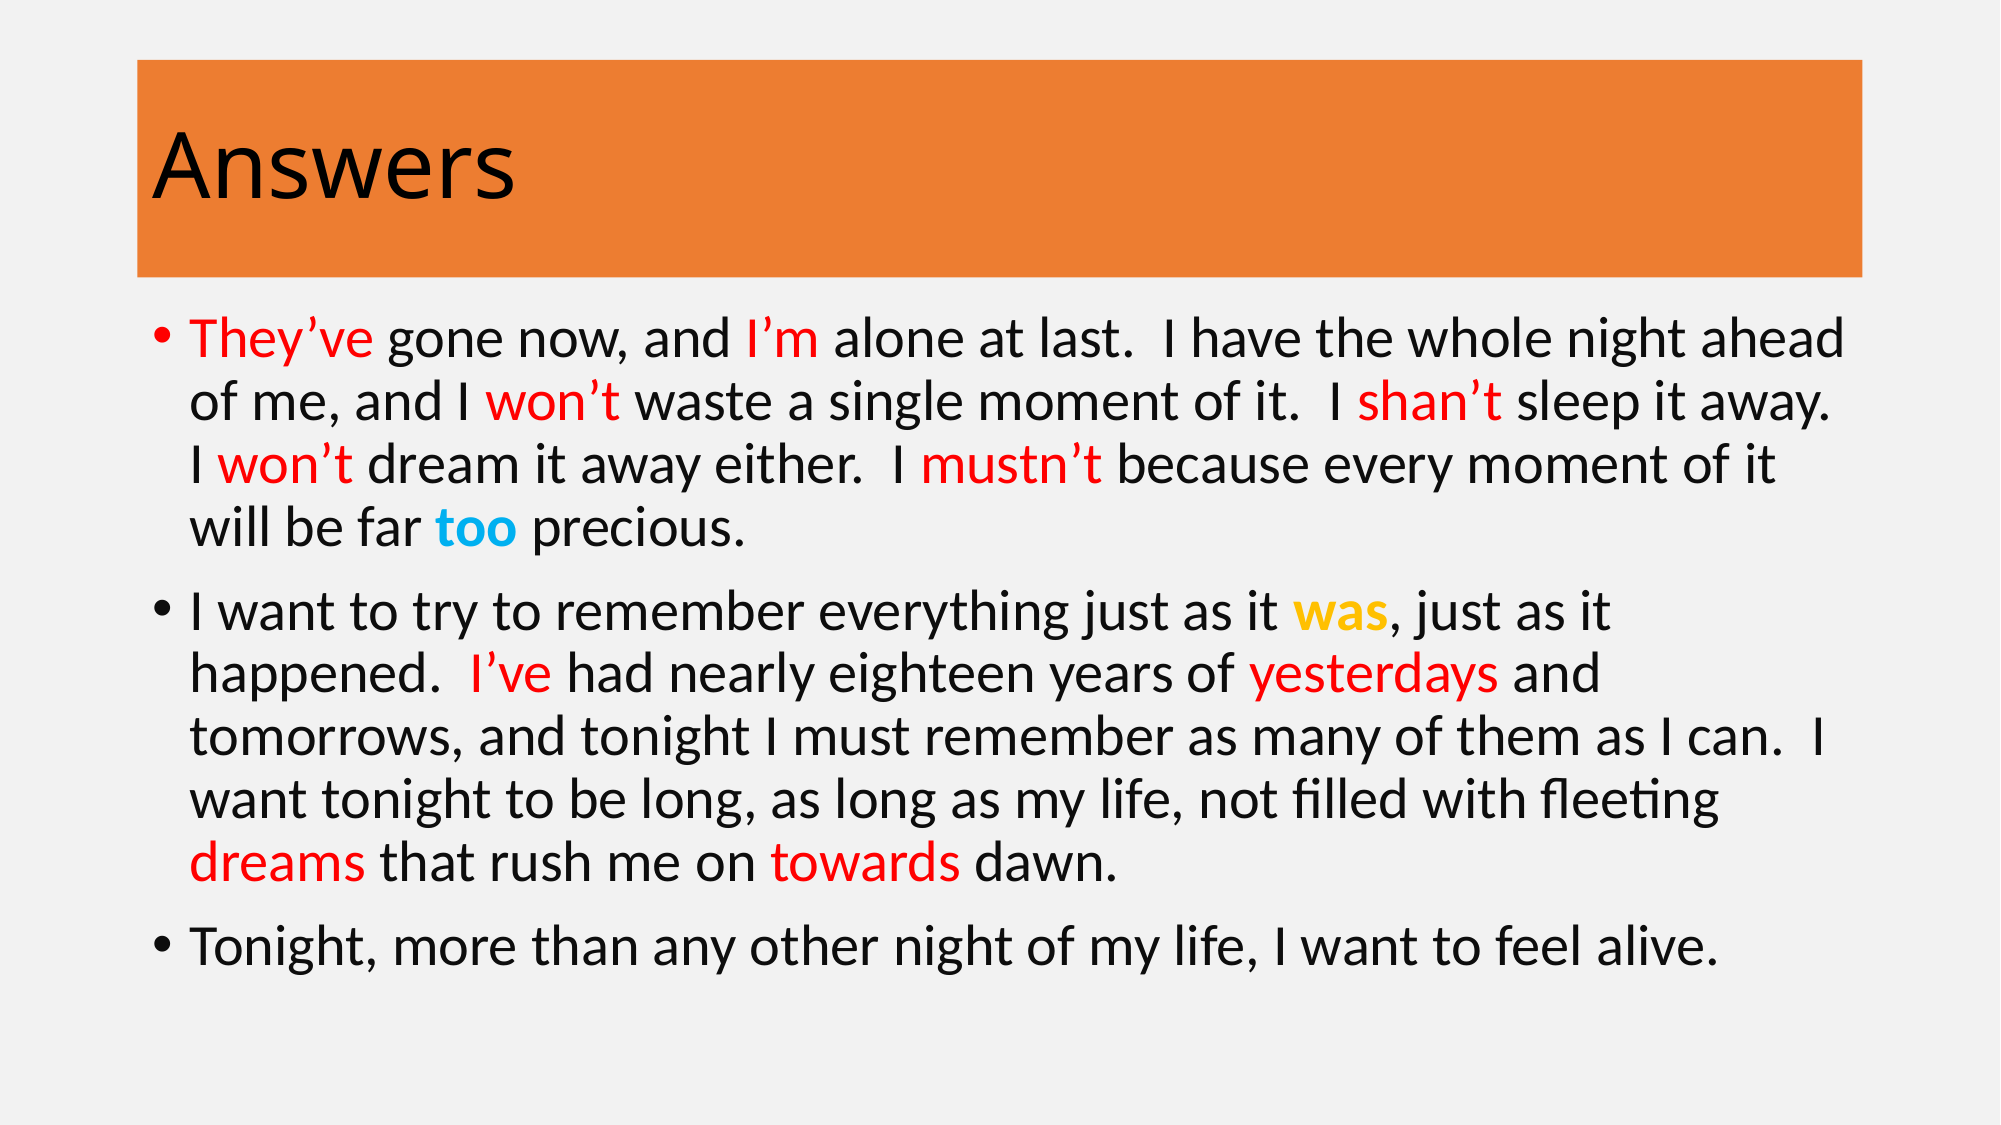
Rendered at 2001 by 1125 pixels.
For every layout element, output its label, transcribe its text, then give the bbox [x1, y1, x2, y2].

title Answers [137, 59, 1863, 278]
list They’ve gone now, and I’m alone at last. I have the whole night ahead of me, and I won’t waste a single moment of it. I shan’t sleep it away. I won’t dream it away either. I mustn’t because every moment of it will be far too precious. I want to try to remember everything just as it was, just as it happened. I’ve had nearly eighteen years of yesterdays and tomorrows, and tonight I must remember as many of them as I can. I want tonight to be long, as long as my life, not filled with fleeting dreams that rush me on towards dawn. Tonight, more than any other night of my life, I want to feel alive. [137, 299, 1863, 1014]
